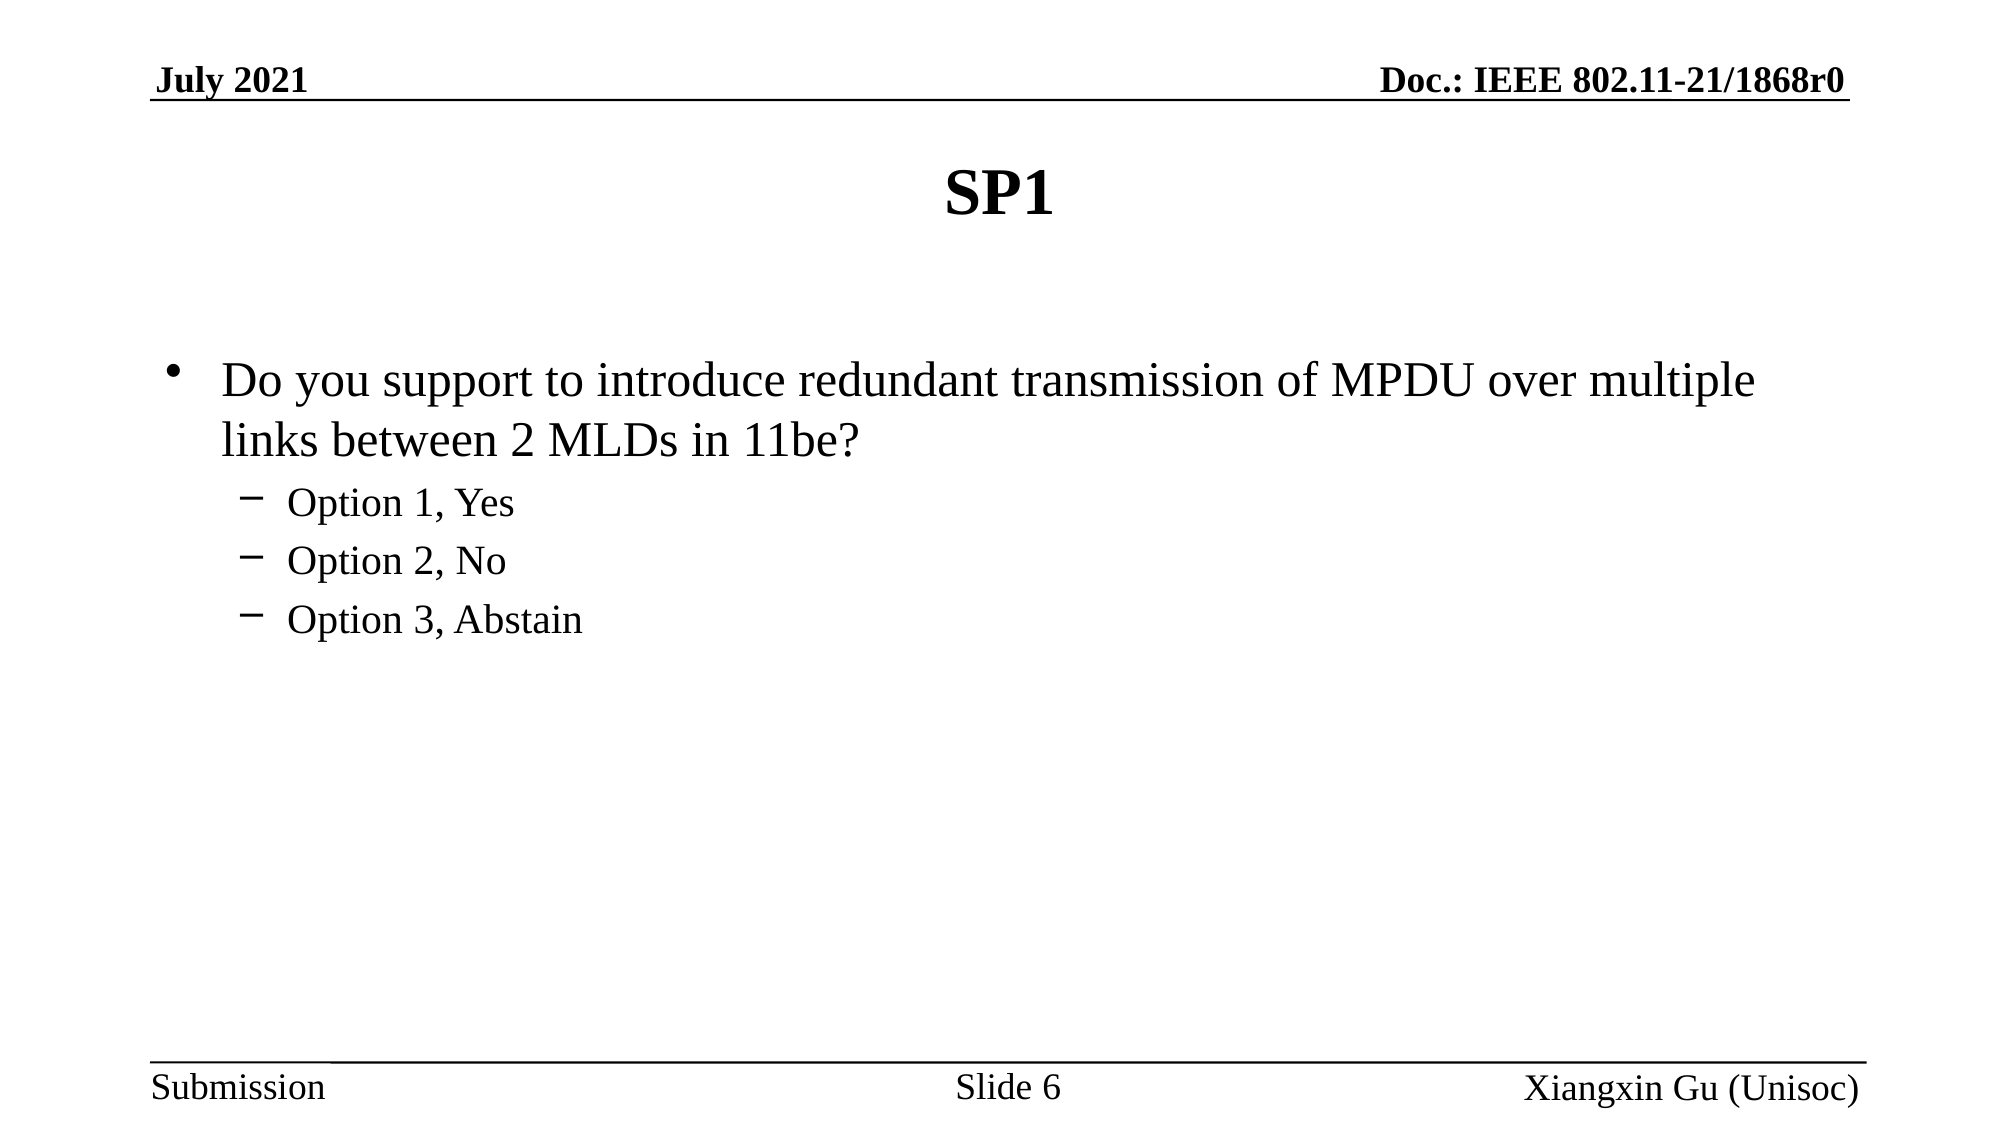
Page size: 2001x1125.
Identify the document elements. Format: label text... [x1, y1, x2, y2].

footer Xiangxin Gu (Unisoc) [1520, 1062, 1860, 1109]
slide_number Slide 6 [942, 1061, 1075, 1108]
title SP1 [149, 112, 1851, 263]
list Do you support to introduce redundant transmission of MPDU over multiple links between 2 MLDs in 11be? Option 1, Yes Option 2, No Option 3, Abstain [149, 338, 1851, 1005]
